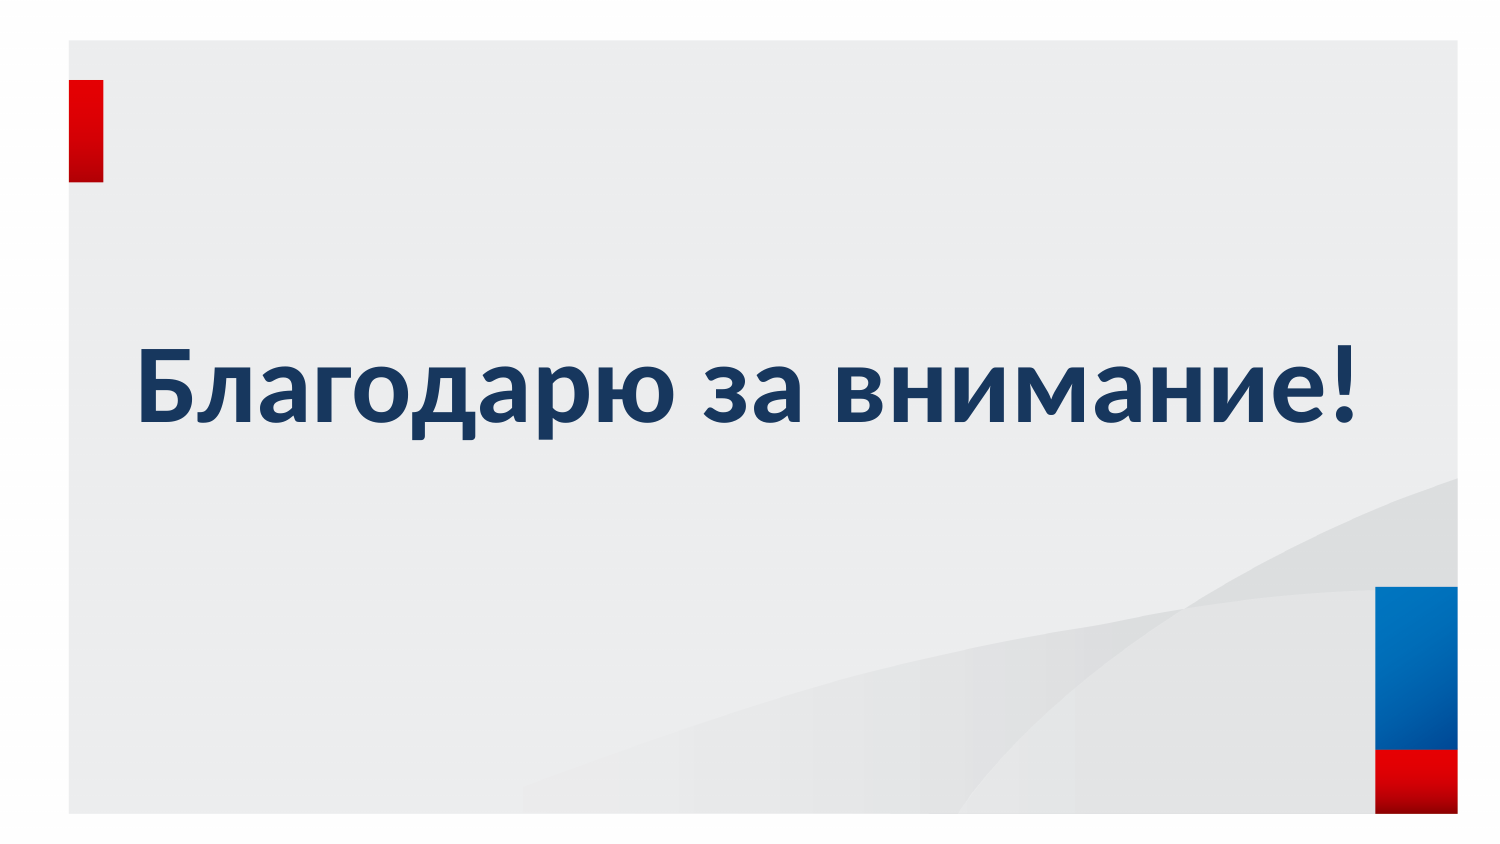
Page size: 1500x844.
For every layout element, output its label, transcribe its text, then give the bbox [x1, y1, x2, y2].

picture [0, 452, 1500, 844]
text_box Благодарю за внимание! [0, 303, 1500, 452]
picture [0, 0, 1500, 303]
